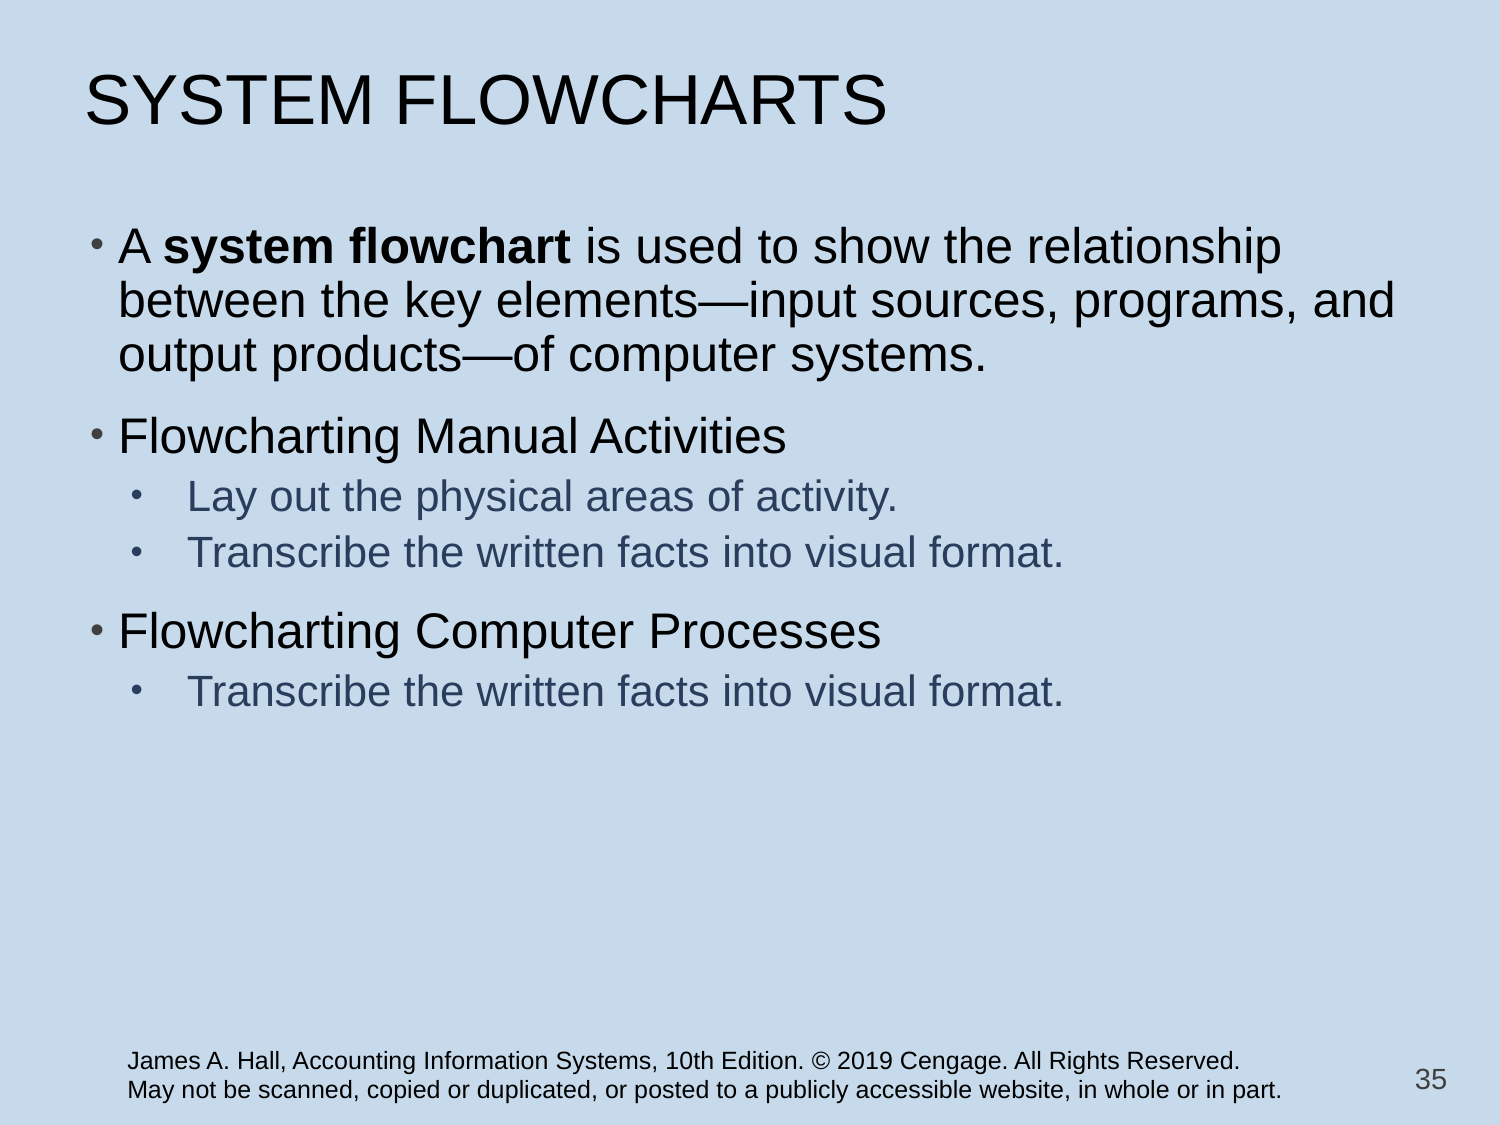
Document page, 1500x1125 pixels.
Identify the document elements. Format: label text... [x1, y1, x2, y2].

title SYSTEM FLOWCHARTS [69, 62, 1420, 188]
slide_number 35 [1400, 1052, 1488, 1113]
list A system flowchart is used to show the relationship between the key elements—input sources, programs, and output products—of computer systems. Flowcharting Manual Activities Lay out the physical areas of activity. Transcribe the written facts into visual format. Flowcharting Computer Processes Transcribe the written facts into visual format. [75, 212, 1426, 1000]
